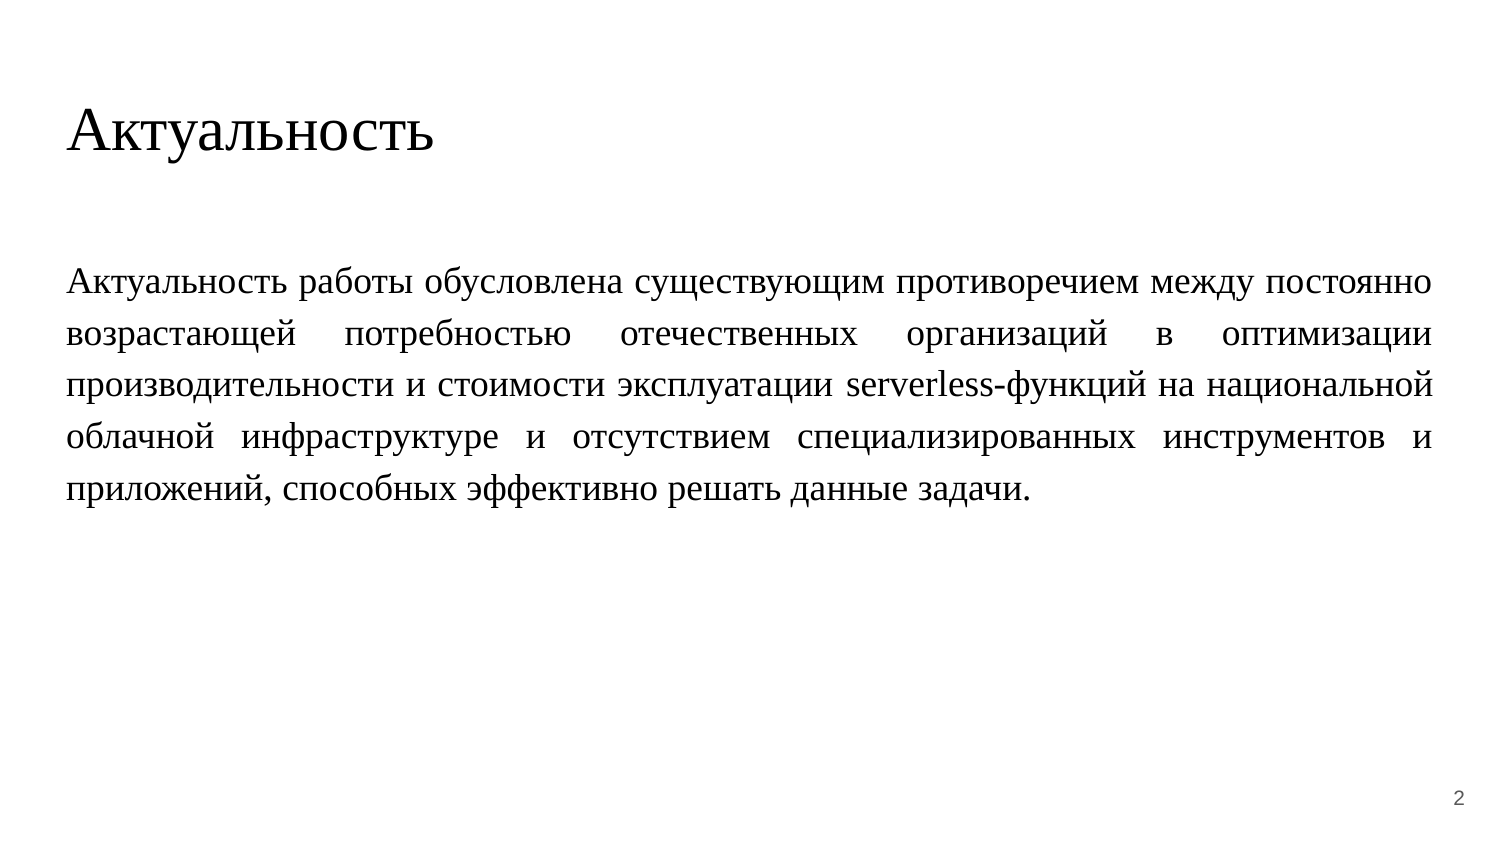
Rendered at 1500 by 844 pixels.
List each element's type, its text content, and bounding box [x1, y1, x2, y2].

title Актуальность [51, 72, 1449, 167]
list Актуальность работы обусловлена существующим противоречием между постоянно возрастающей потребностью отечественных организаций в оптимизации производительности и стоимости эксплуатации serverless-функций на национальной облачной инфраструктуре и отсутствием специализированных инструментов и приложений, способных эффективно решать данные задачи. [51, 234, 1449, 656]
slide_number 2 [1389, 764, 1480, 830]
